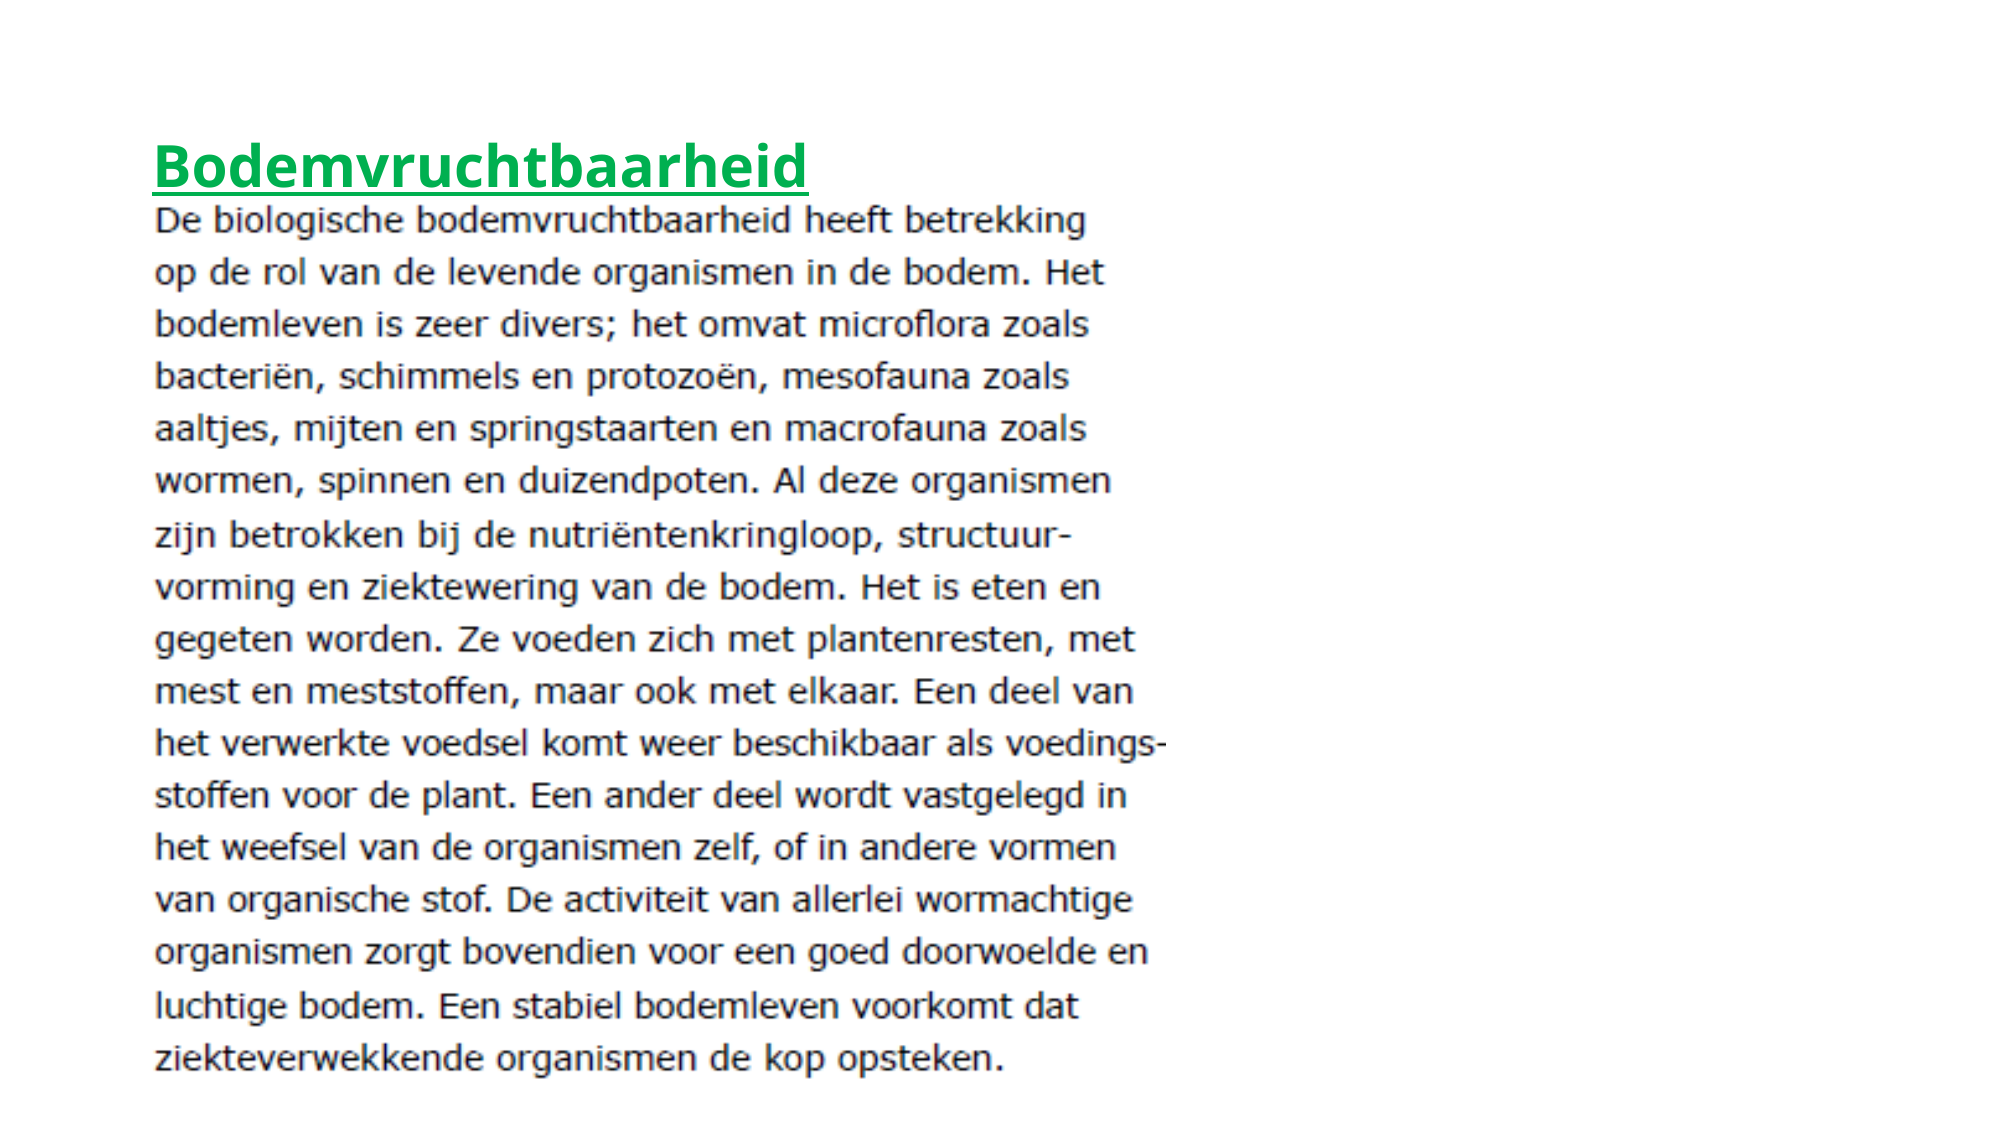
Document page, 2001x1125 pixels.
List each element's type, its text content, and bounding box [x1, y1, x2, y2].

title Bodemvruchtbaarheid [137, 59, 1863, 278]
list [137, 196, 1166, 1101]
